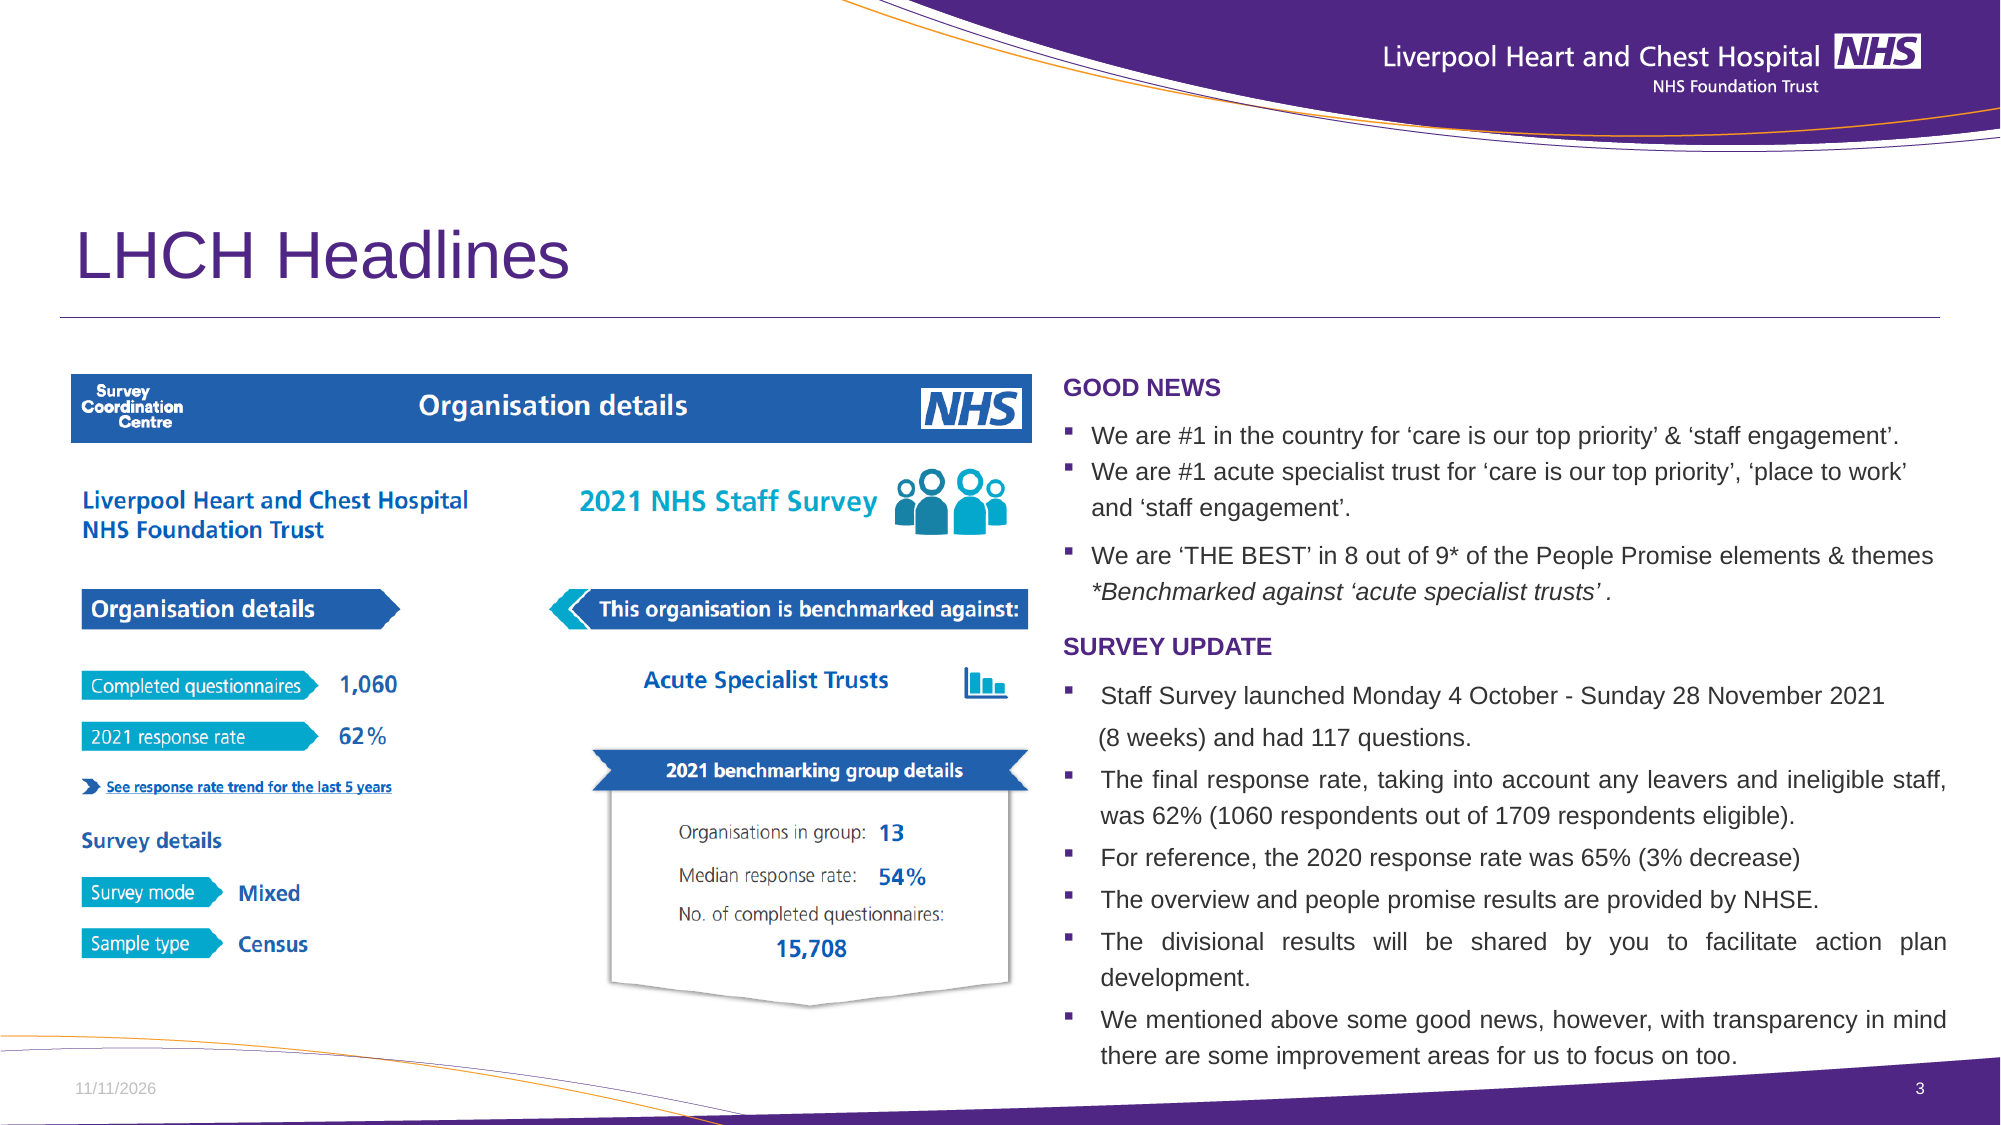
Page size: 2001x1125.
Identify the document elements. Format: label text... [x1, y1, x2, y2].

picture [0, 0, 2001, 1125]
text_box GOOD NEWS We are #1 in the country for ‘care is our top priority’ & ‘staff engagement’. We are #1 acute specialist trust for ‘care is our top priority’, ‘place to work’ and ‘staff engagement’. We are ‘THE BEST’ in 8 out of 9* of the People Promise elements & themes *Benchmarked against ‘acute specialist trusts’ . SURVEY UPDATE Staff Survey launched Monday 4 October - Sunday 28 November 2021 (8 weeks) and had 117 questions. The final response rate, taking into account any leavers and ineligible staff, was 62% (1060 respondents out of 1709 respondents eligible). For reference, the 2020 response rate was 65% (3% decrease) The overview and people promise results are provided by NHSE. The divisional results will be shared by you to facilitate action plan development. We mentioned above some good news, however, with transparency in mind there are some improvement areas for us to focus on too. [1038, 363, 1965, 1041]
title LHCH Headlines [60, 189, 1940, 328]
slide_number 3 [1489, 1058, 1940, 1118]
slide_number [60, 1058, 511, 1118]
